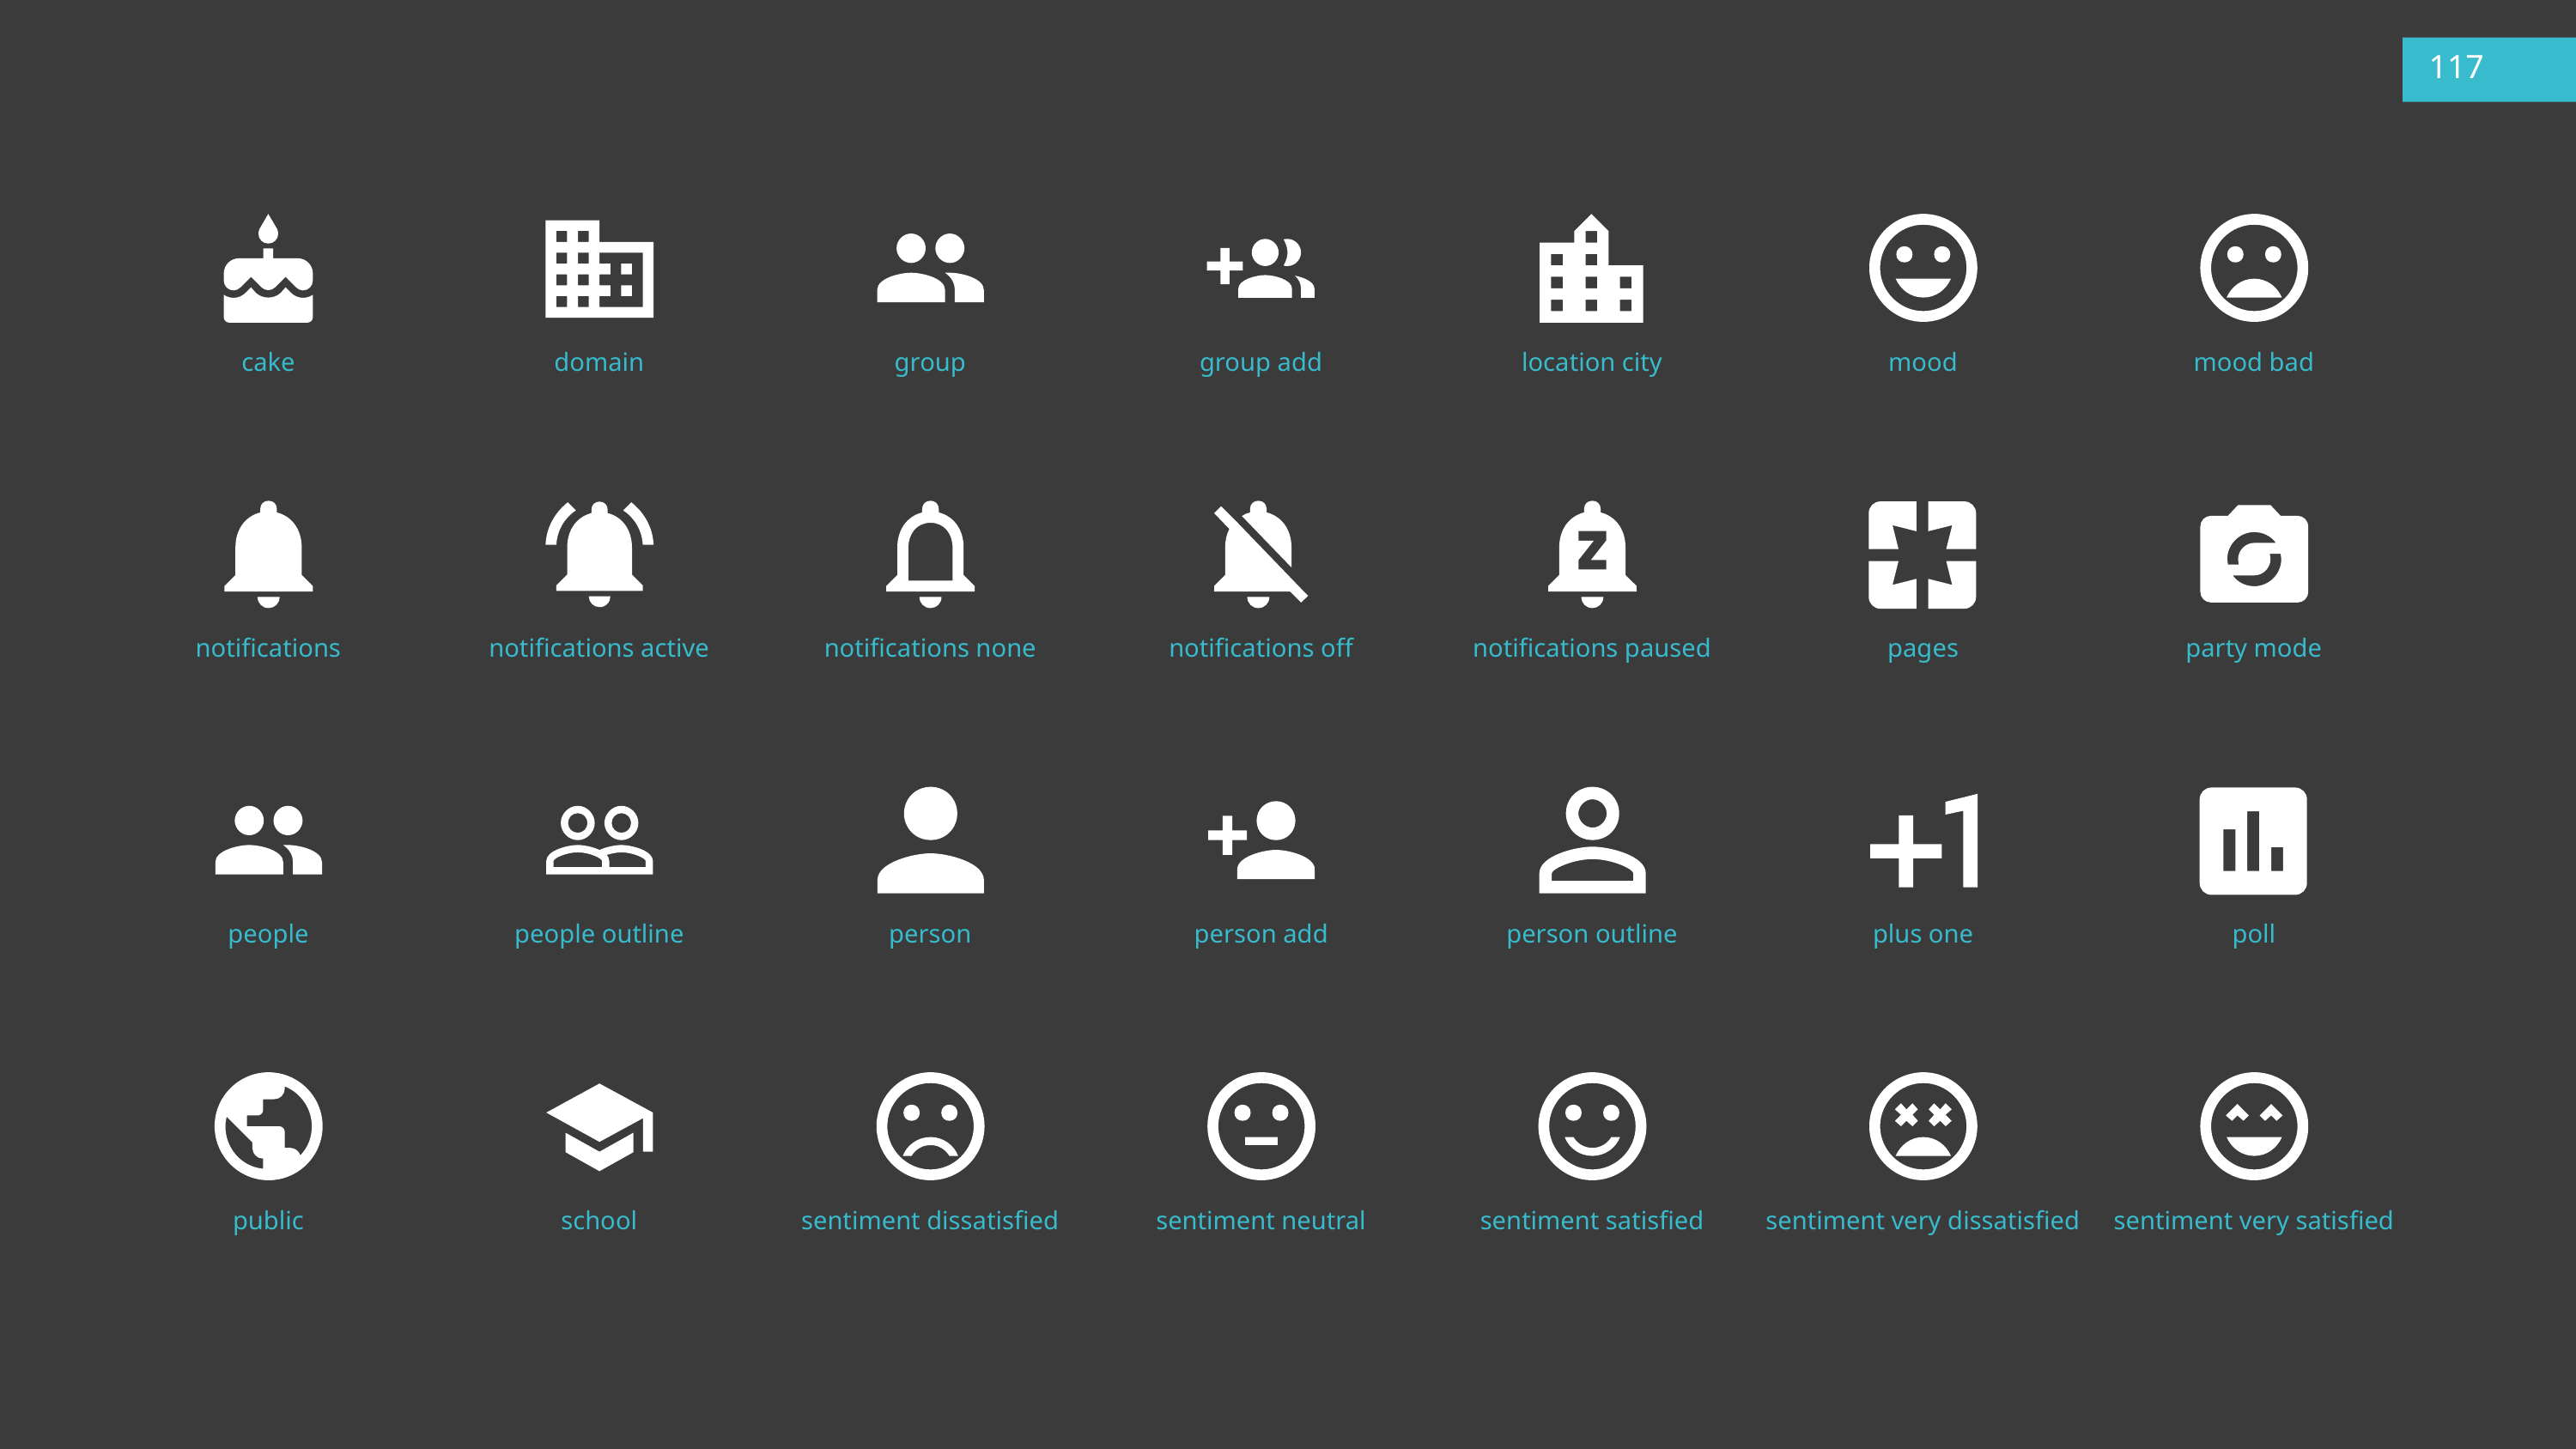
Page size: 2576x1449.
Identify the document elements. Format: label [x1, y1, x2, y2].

text_box [1251, 239, 1279, 266]
text_box [1207, 1072, 1316, 1180]
text_box [1214, 506, 1309, 603]
text_box [89, 339, 2433, 383]
text_box [1242, 500, 1292, 568]
text_box [886, 500, 975, 592]
text_box [1928, 561, 1977, 609]
text_box [1539, 846, 1646, 894]
text_box [273, 805, 303, 835]
text_box [223, 248, 313, 291]
text_box [896, 233, 926, 264]
text_box [565, 1132, 634, 1172]
text_box [258, 214, 278, 244]
text_box [876, 1072, 985, 1180]
text_box [1945, 793, 1978, 888]
text_box [223, 287, 313, 323]
text_box [215, 845, 283, 875]
text_box [903, 786, 957, 840]
text_box [1565, 786, 1619, 840]
text_box [877, 272, 945, 303]
text_box [1256, 801, 1296, 840]
text_box [1870, 815, 1942, 888]
text_box [1238, 275, 1292, 298]
text_box [1868, 501, 1917, 549]
text_box [283, 845, 323, 875]
text_box [1294, 276, 1315, 298]
text_box [89, 1197, 2433, 1241]
text_box [1928, 501, 1977, 549]
text_box [1247, 597, 1270, 609]
text_box [604, 805, 639, 840]
text_box [1236, 850, 1315, 880]
text_box [2200, 214, 2309, 322]
text_box [234, 805, 264, 835]
text_box [1869, 1072, 1978, 1180]
text_box [89, 912, 2433, 955]
text_box [1538, 1072, 1647, 1180]
text_box [1548, 500, 1637, 592]
text_box [1283, 239, 1302, 266]
text_box [1868, 561, 1917, 609]
text_box [556, 501, 643, 591]
text_box [546, 1083, 653, 1152]
text_box [546, 845, 653, 875]
text_box [2200, 1072, 2309, 1180]
text_box [214, 1072, 323, 1180]
text_box [545, 220, 654, 318]
text_box [545, 502, 576, 545]
text_box [1206, 247, 1243, 285]
text_box [2200, 505, 2309, 603]
text_box [919, 597, 942, 609]
text_box [89, 626, 2433, 669]
text_box [224, 500, 313, 592]
text_box [935, 233, 965, 264]
text_box [1540, 214, 1643, 323]
text_box [1869, 214, 1978, 322]
text_box [257, 597, 280, 609]
text_box [623, 502, 654, 545]
text_box [945, 272, 984, 303]
text_box [588, 596, 611, 608]
text_box [1208, 815, 1248, 855]
text_box [877, 853, 984, 894]
text_box [561, 805, 595, 840]
slide_number [2415, 35, 2502, 100]
text_box [2199, 787, 2307, 895]
text_box [1581, 597, 1604, 609]
